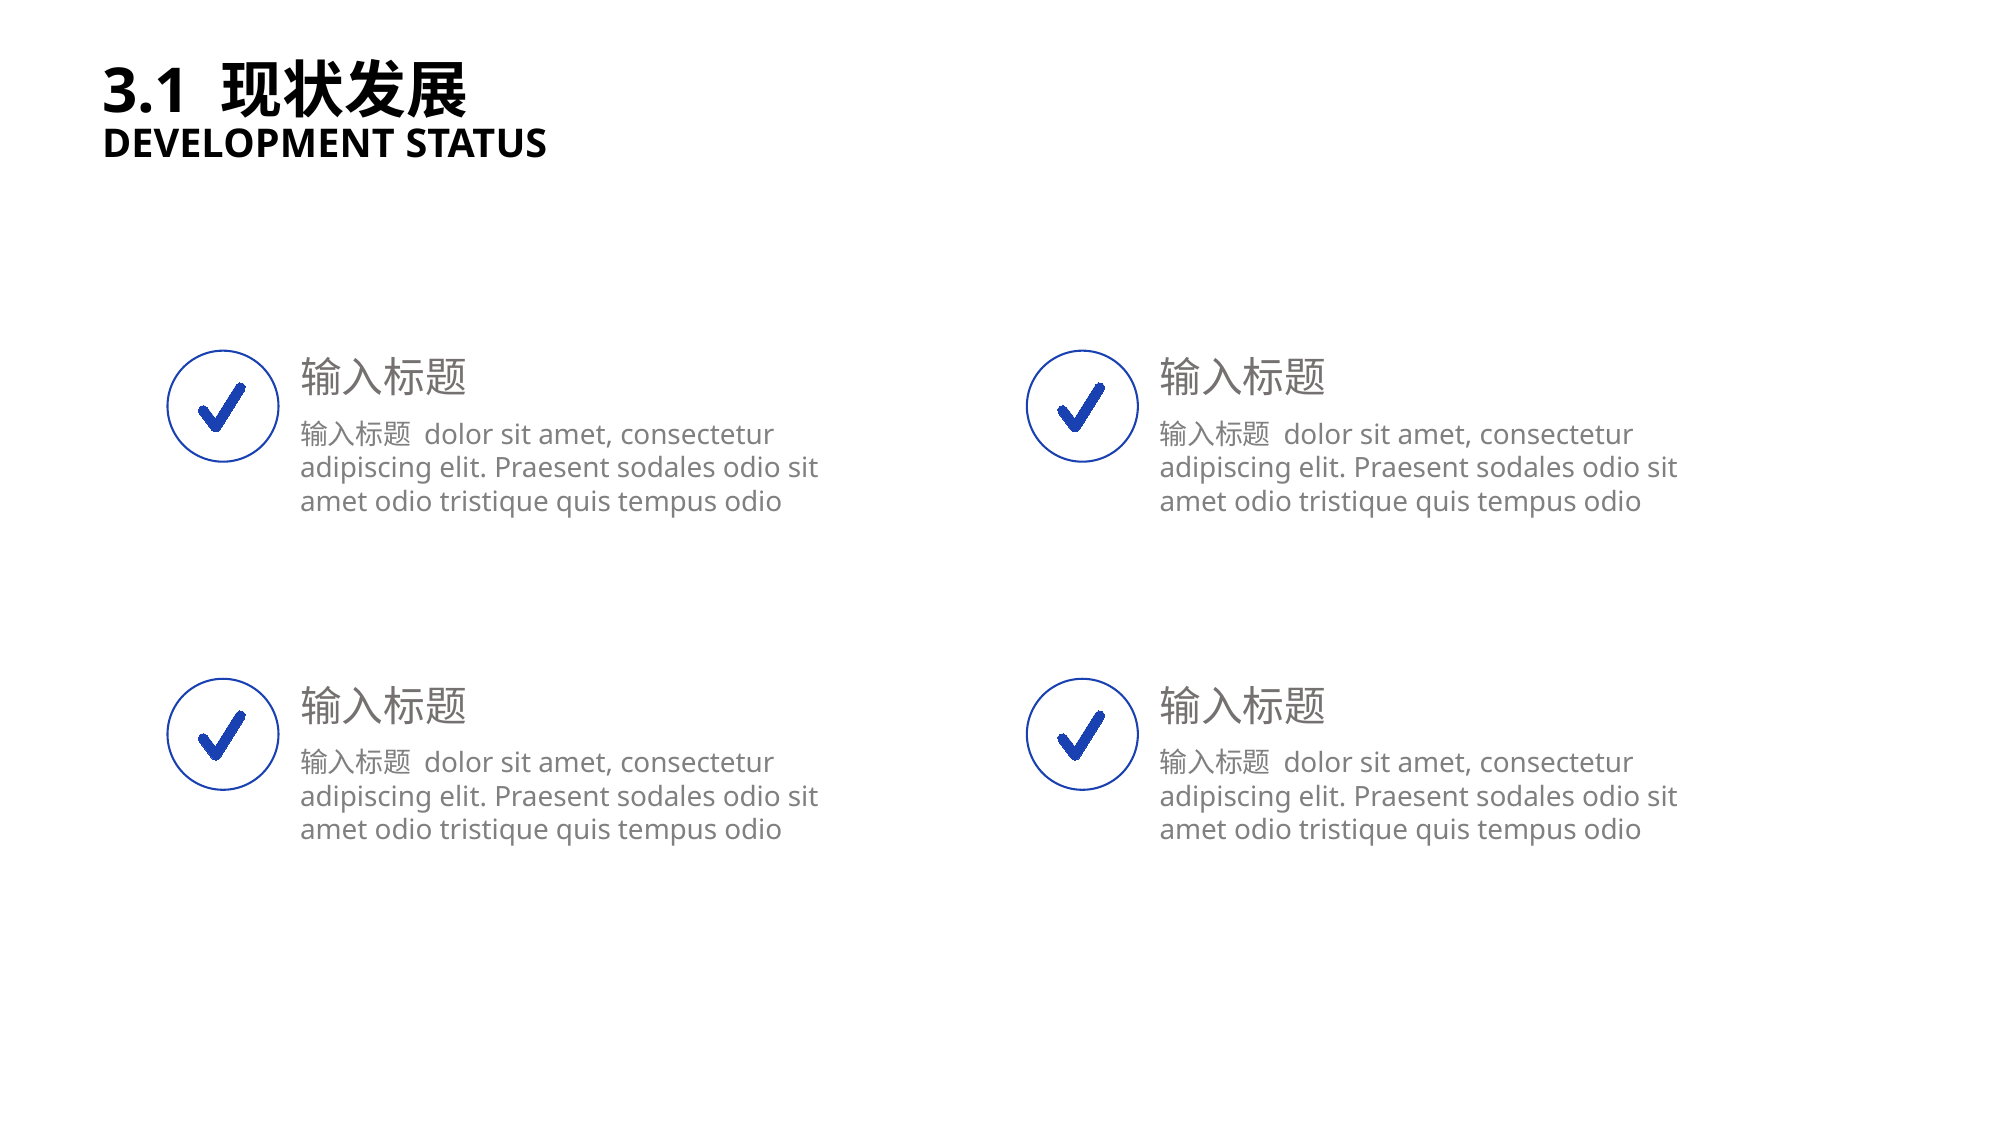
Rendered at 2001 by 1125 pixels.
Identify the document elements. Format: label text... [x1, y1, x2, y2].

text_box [167, 343, 1833, 854]
text_box 3.1 现状发展 DEVELOPMENT STATUS [102, 45, 548, 173]
